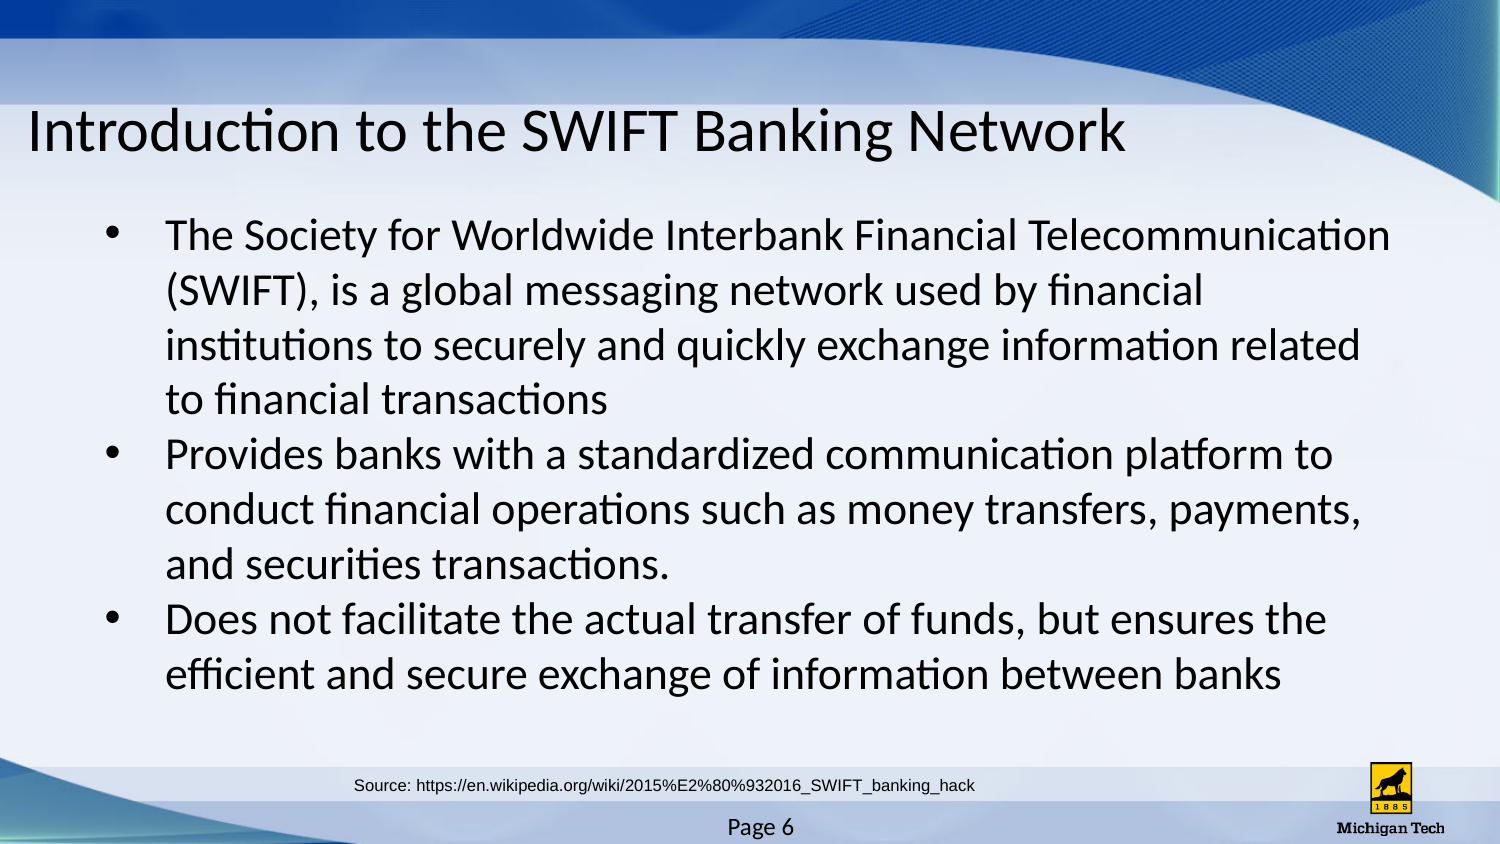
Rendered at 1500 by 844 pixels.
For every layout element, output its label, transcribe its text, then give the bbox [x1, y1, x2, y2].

title Introduction to the SWIFT Banking Network [12, 56, 1263, 197]
list The Society for Worldwide Interbank Financial Telecommunication (SWIFT), is a global messaging network used by financial institutions to securely and quickly exchange information related to financial transactions Provides banks with a standardized communication platform to conduct financial operations such as money transfers, payments, and securities transactions. Does not facilitate the actual transfer of funds, but ensures the efficient and secure exchange of information between banks [75, 196, 1425, 797]
picture [0, 0, 1500, 844]
text_box Source: https://en.wikipedia.org/wiki/2015%E2%80%932016_SWIFT_banking_hack [339, 767, 1199, 802]
